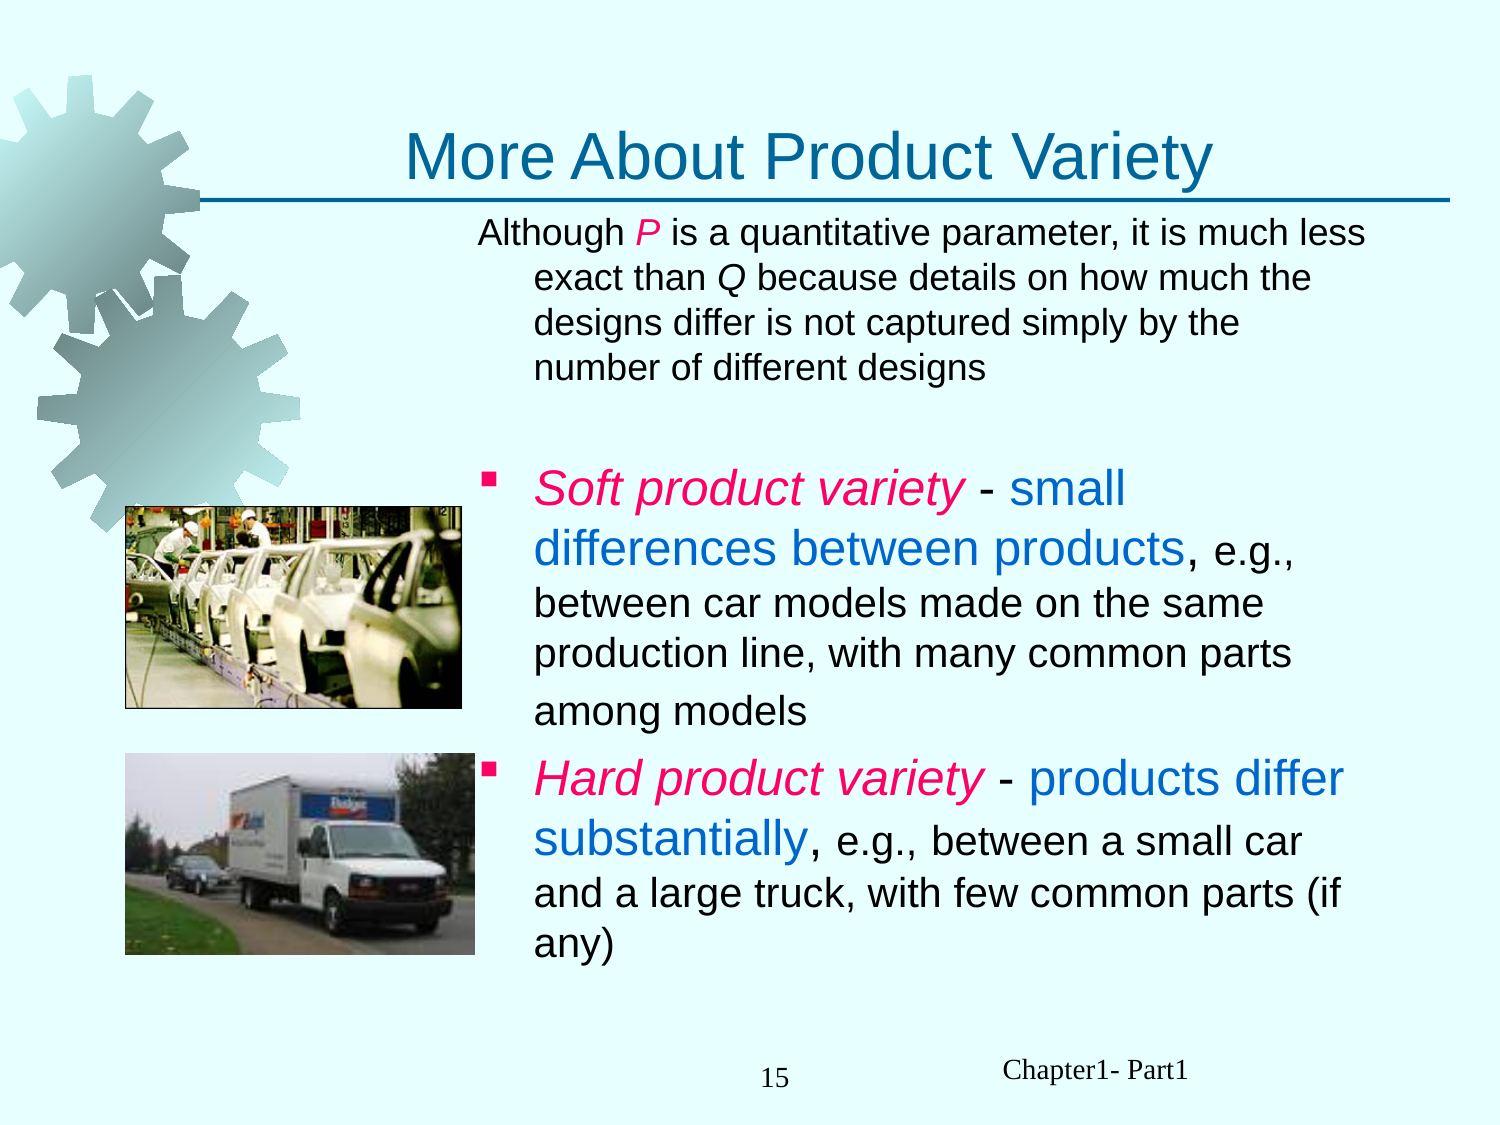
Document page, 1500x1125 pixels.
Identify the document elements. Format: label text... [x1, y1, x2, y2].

title More About Product Variety [185, 35, 1452, 202]
slide_number 15 [599, 1050, 951, 1125]
picture [124, 753, 476, 955]
list Although P is a quantitative parameter, it is much less exact than Q because details on how much the designs differ is not captured simply by the number of different designs Soft product variety - small differences between products, e.g., between car models made on the same production line, with many common parts among models Hard product variety - products differ substantially, e.g., between a small car and a large truck, with few common parts (if any) [462, 199, 1388, 1001]
footer Chapter1- Part1 [987, 1042, 1463, 1122]
picture [124, 506, 463, 709]
